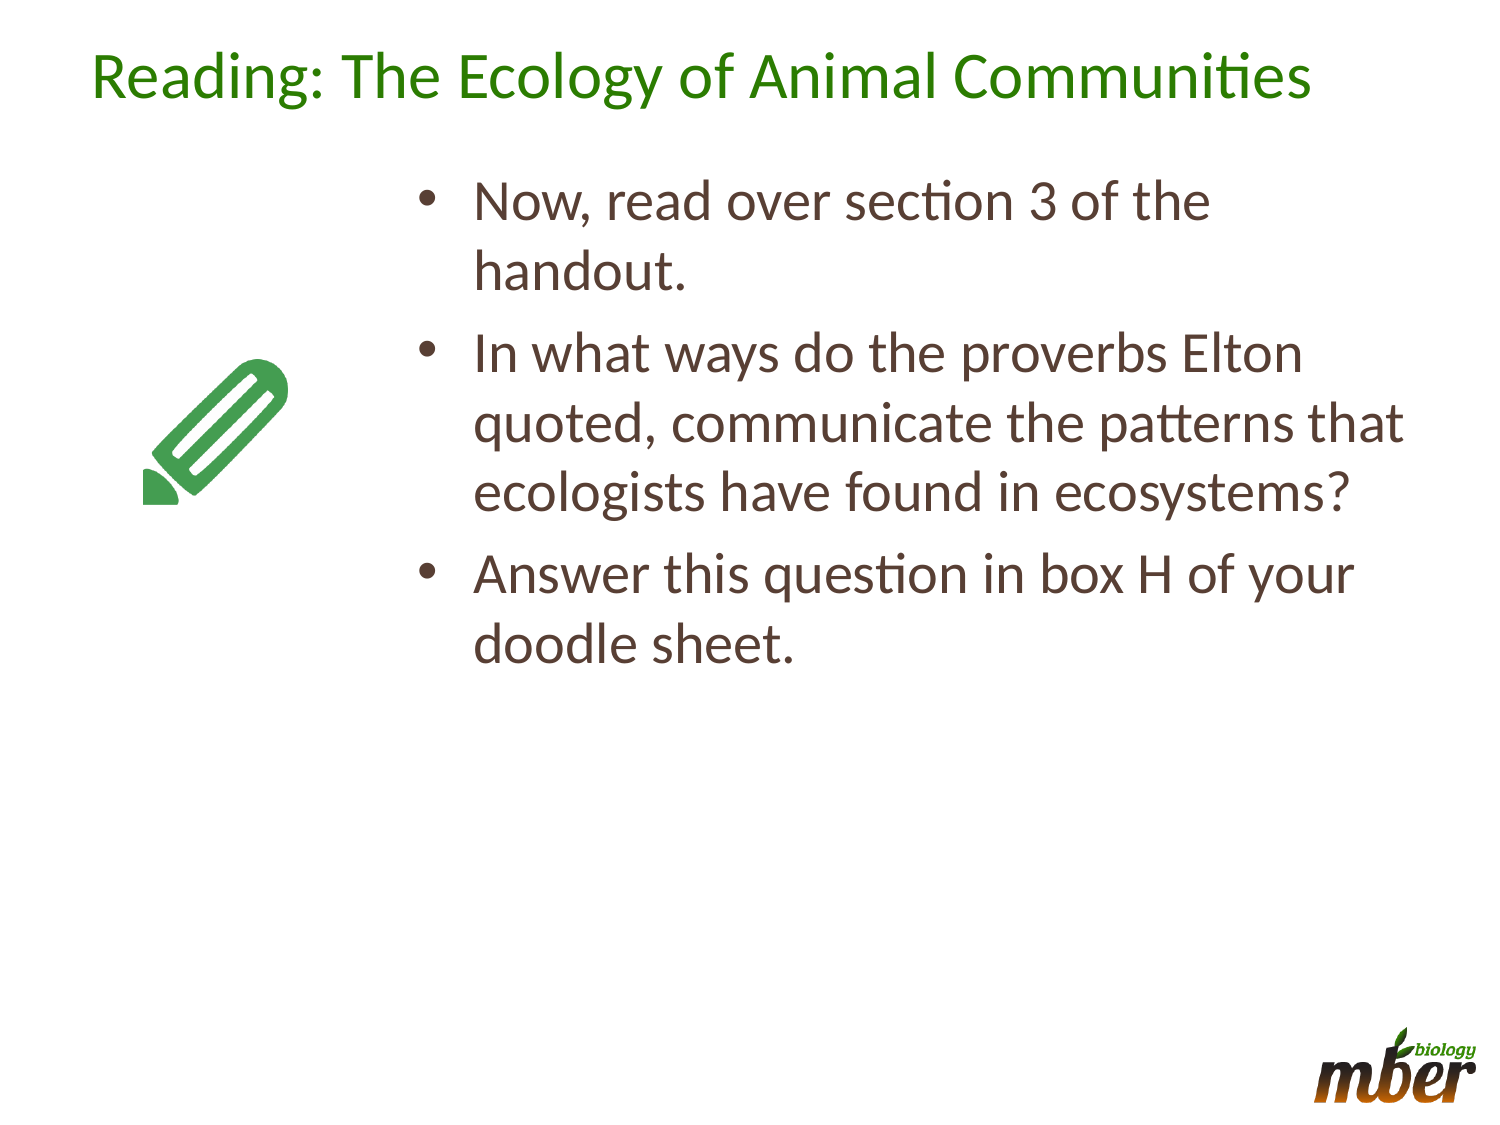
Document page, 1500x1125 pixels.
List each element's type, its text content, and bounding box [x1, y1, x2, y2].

list Now, read over section 3 of the handout. In what ways do the proverbs Elton quoted, communicate the patterns that ecologists have found in ecosystems? Answer this question in box H of your doodle sheet. [402, 155, 1442, 1103]
picture [1314, 1026, 1476, 1103]
picture [143, 359, 288, 505]
text_box Reading: The Ecology of Animal Communities [76, 18, 1427, 126]
